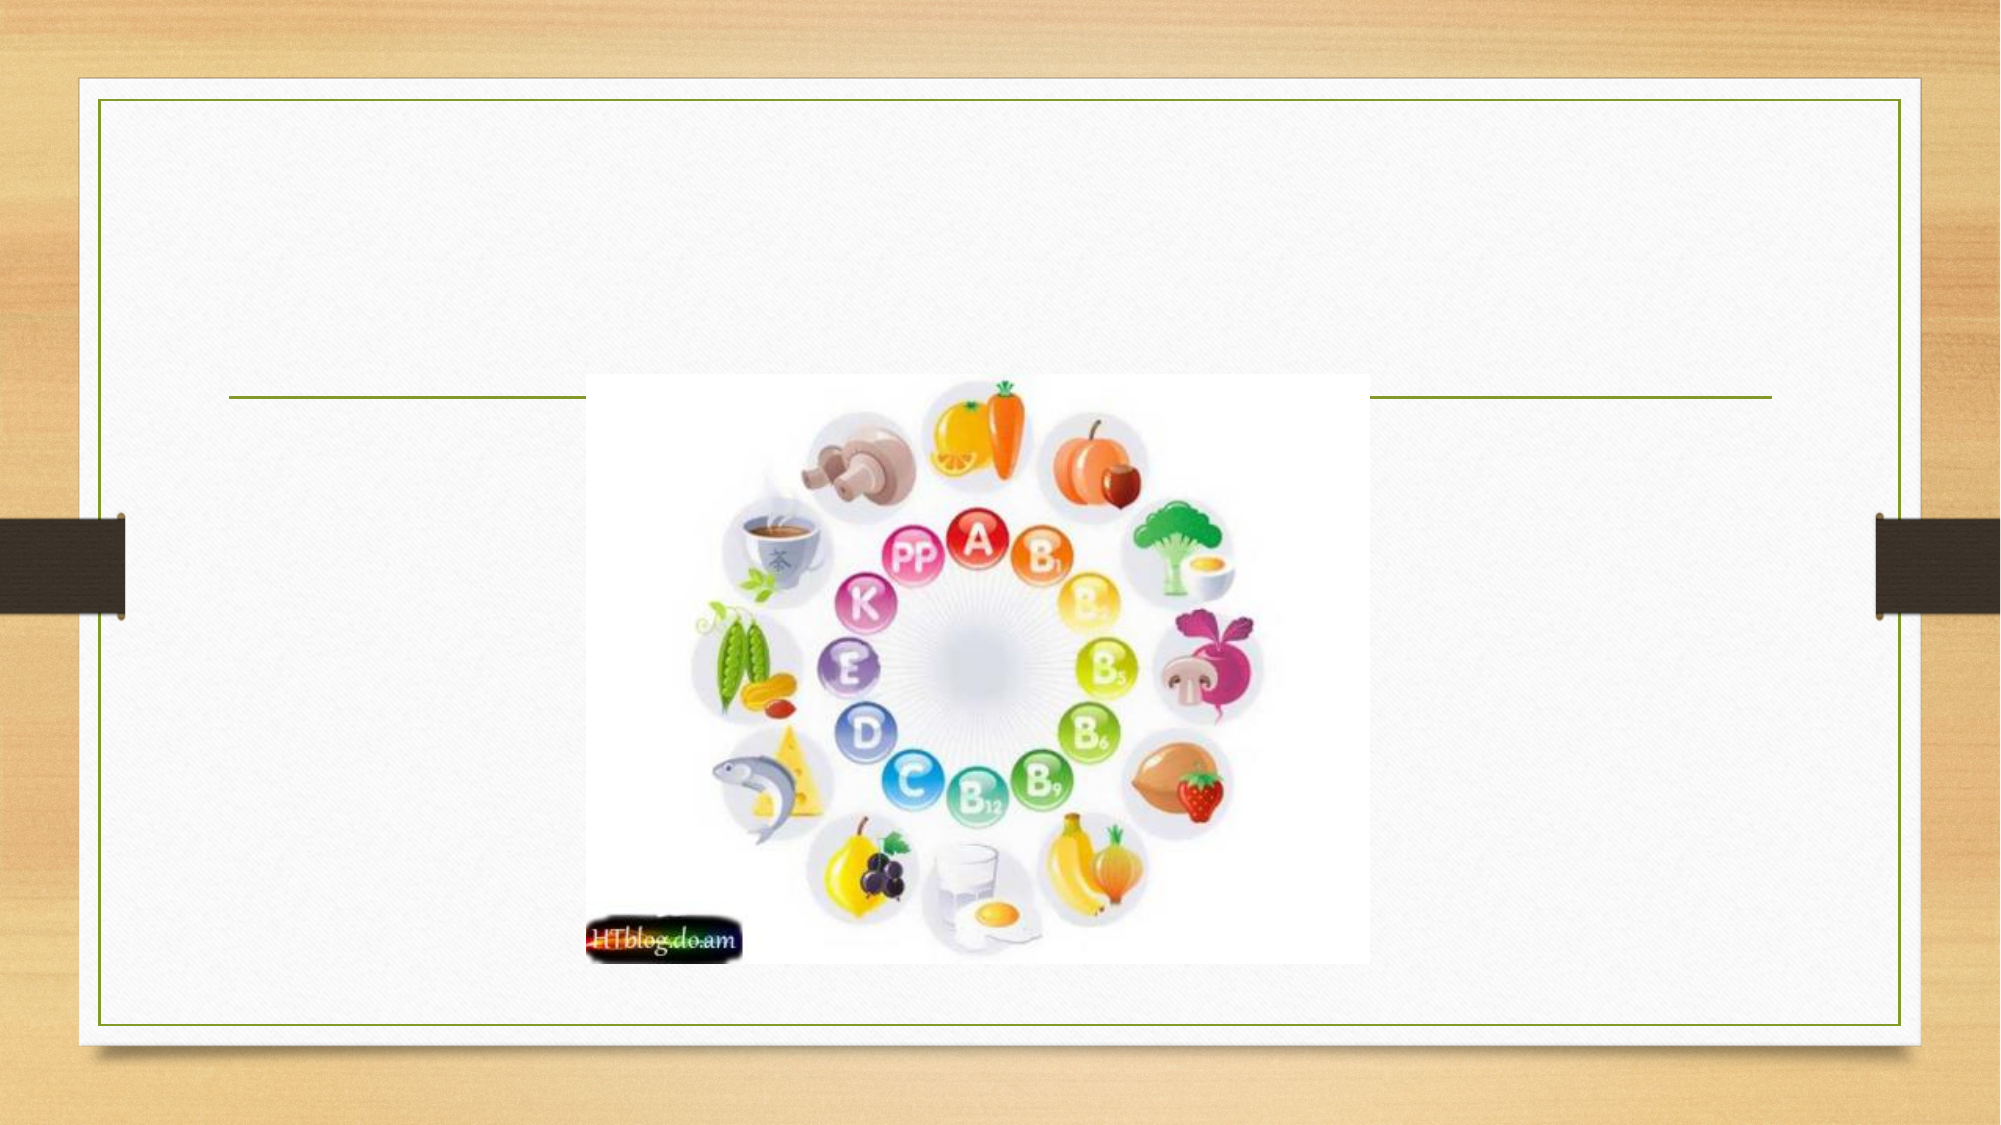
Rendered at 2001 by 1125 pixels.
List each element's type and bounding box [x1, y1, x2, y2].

picture [0, 0, 2001, 1125]
list [586, 374, 1370, 964]
